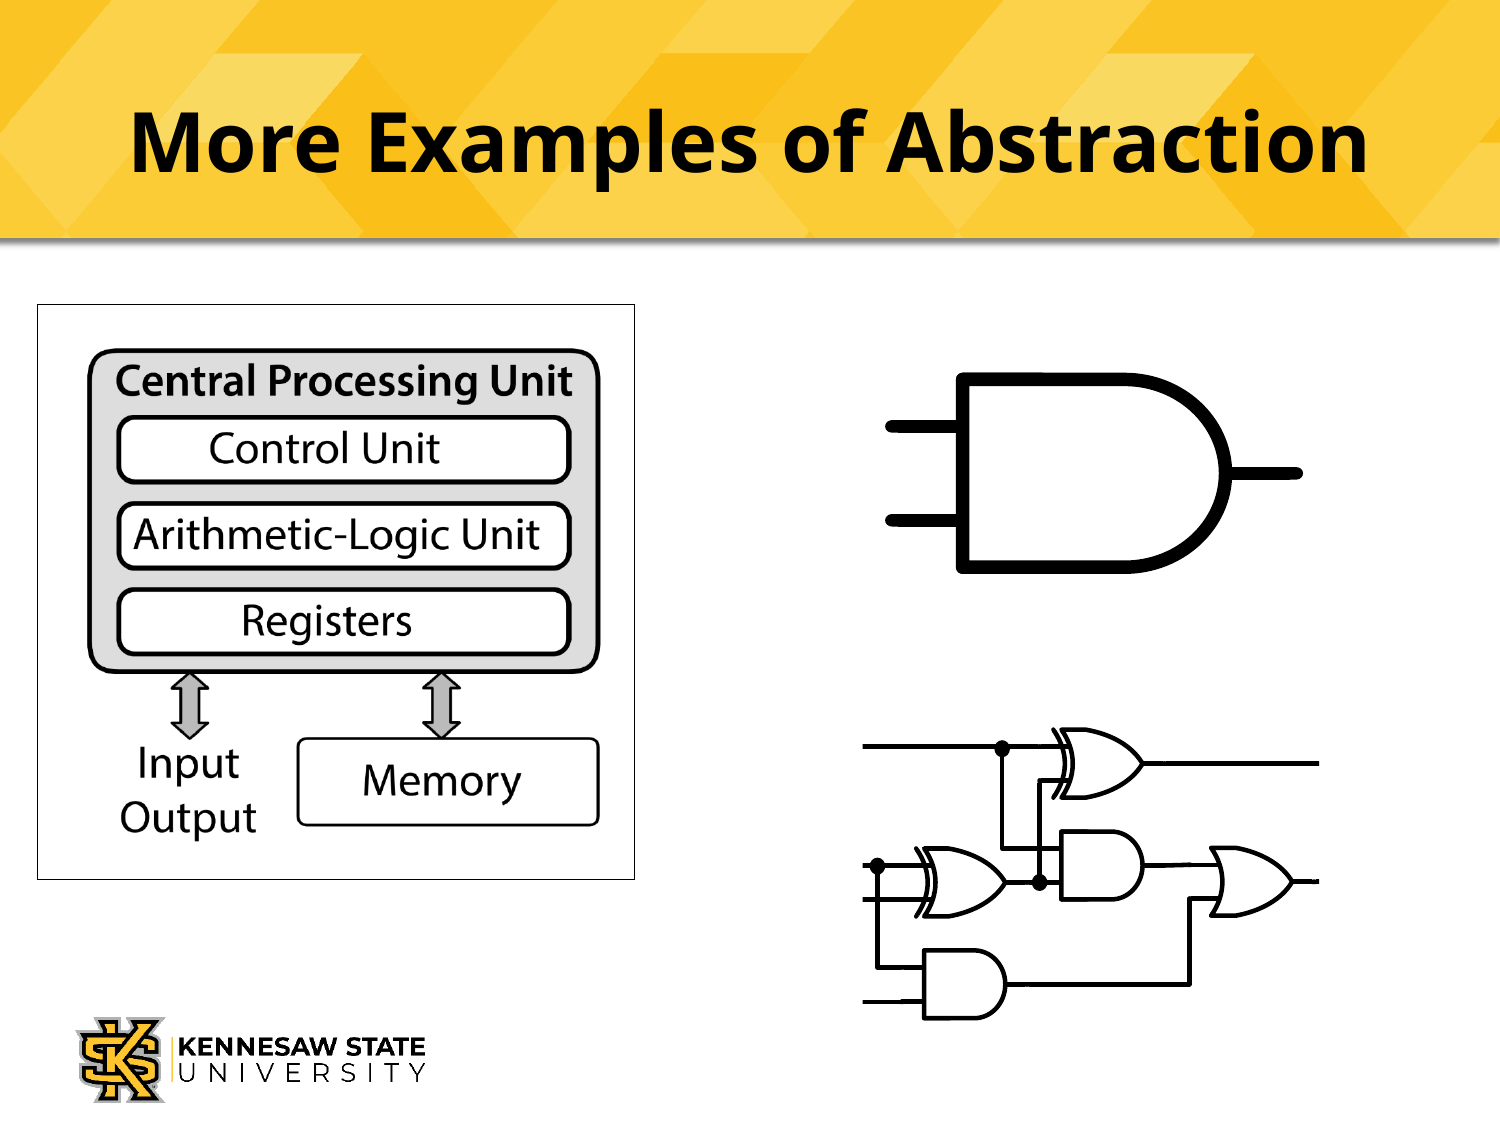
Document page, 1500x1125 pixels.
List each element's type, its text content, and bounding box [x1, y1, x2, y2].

title More Examples of Abstraction [75, 45, 1425, 233]
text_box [865, 343, 1323, 676]
picture [925, 676, 1257, 1112]
picture [37, 303, 635, 880]
picture [0, 0, 1500, 251]
picture [75, 1017, 425, 1103]
